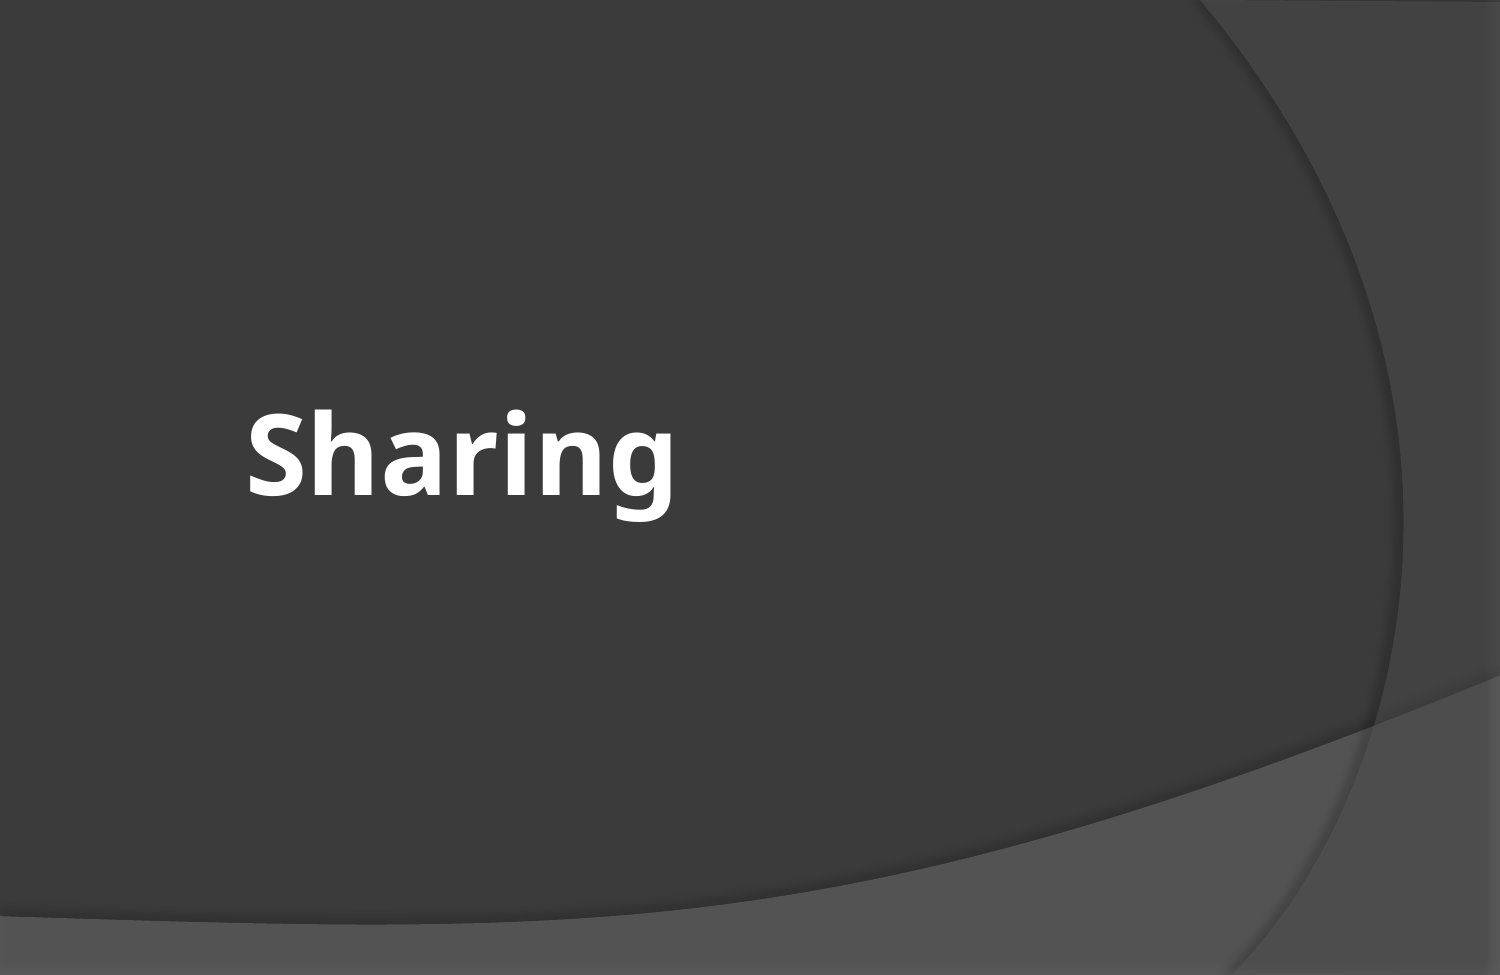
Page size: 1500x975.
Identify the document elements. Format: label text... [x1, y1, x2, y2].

title Sharing [237, 299, 1376, 601]
